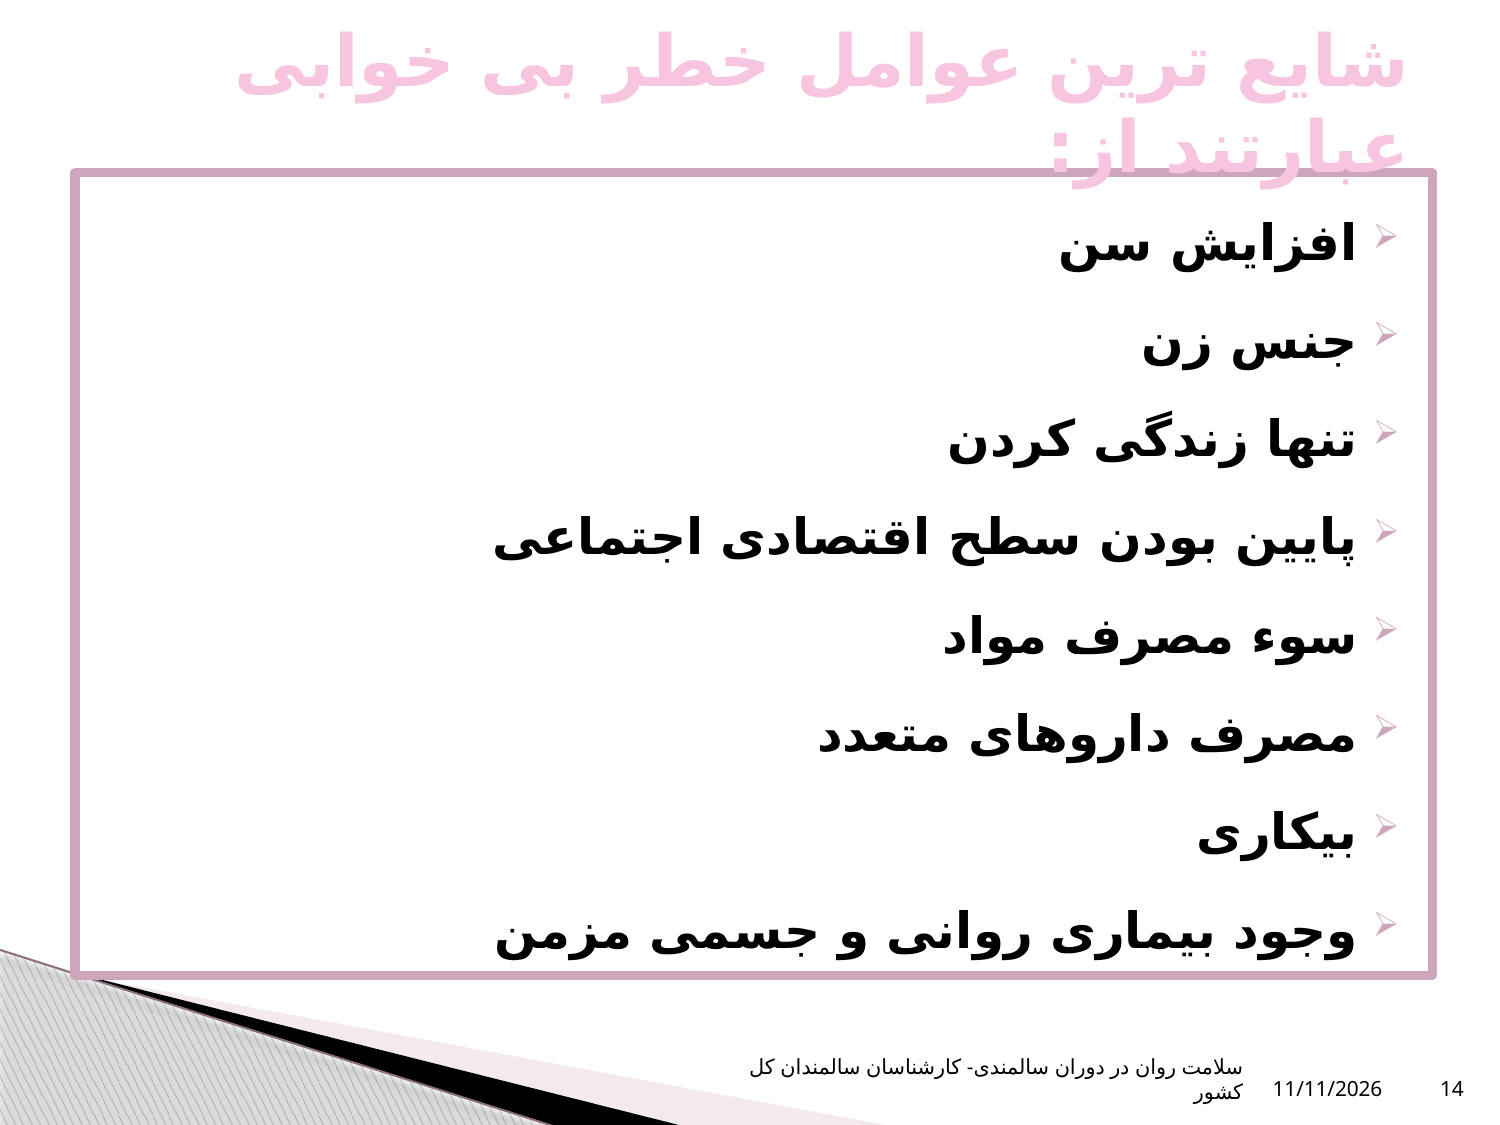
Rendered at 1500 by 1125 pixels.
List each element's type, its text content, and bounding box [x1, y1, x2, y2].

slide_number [1258, 1051, 1418, 1112]
slide_number 14 [1418, 1051, 1479, 1112]
footer سلامت روان در دوران سالمندی- کارشناسان سالمندان کل کشور [718, 1051, 1258, 1112]
list افزایش سن جنس زن تنها زندگی کردن پایین بودن سطح اقتصادی اجتماعی سوء مصرف مواد مصرف داروهای متعدد بیکاری وجود بیماری روانی و جسمی مزمن [70, 168, 1437, 980]
title شایع ترین عوامل خطر بی خوابی عبارتند از: [75, 7, 1425, 195]
